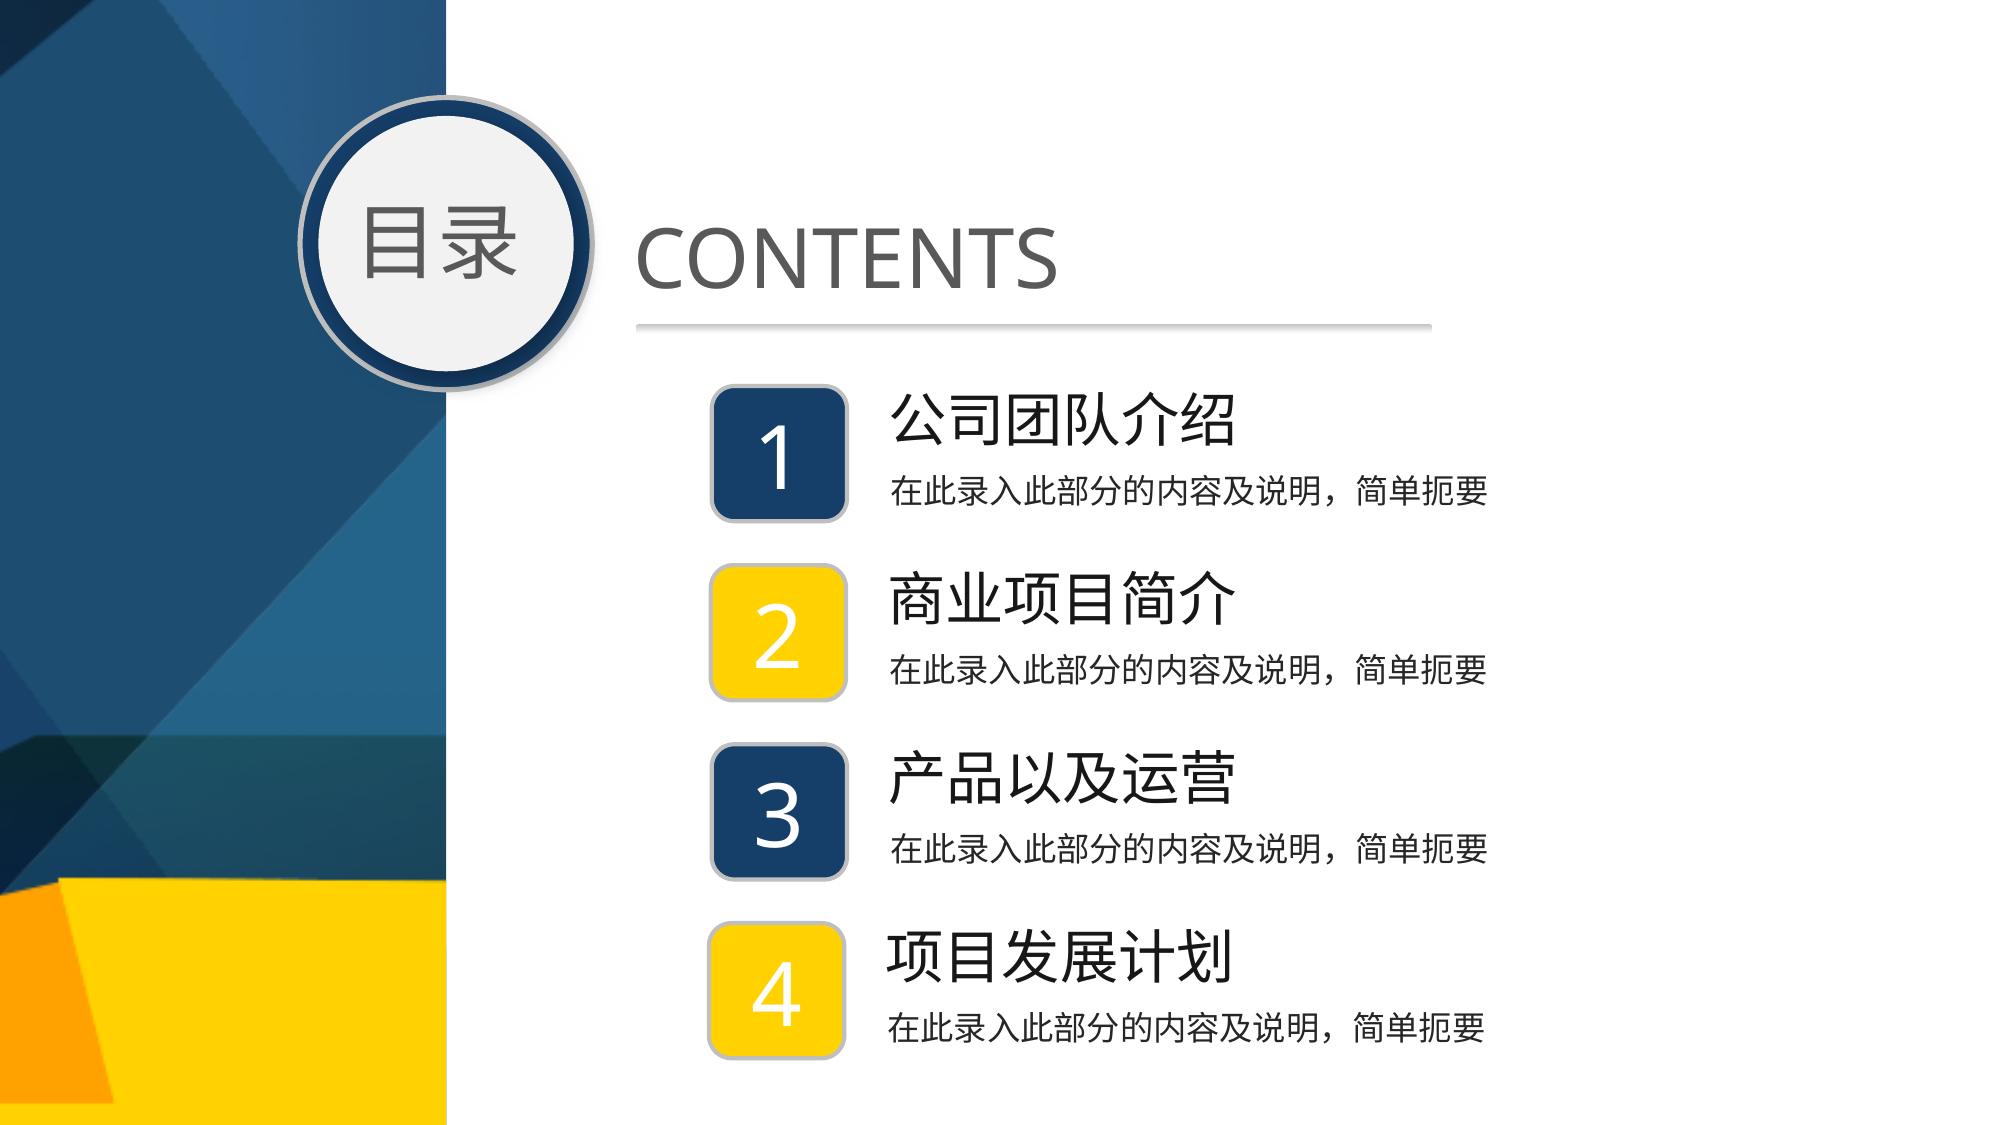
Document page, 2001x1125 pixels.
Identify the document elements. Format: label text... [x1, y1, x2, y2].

text_box [634, 322, 1434, 335]
picture [0, 0, 447, 1125]
text_box CONTENTS [618, 197, 1314, 313]
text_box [708, 375, 1508, 1059]
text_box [300, 97, 593, 390]
